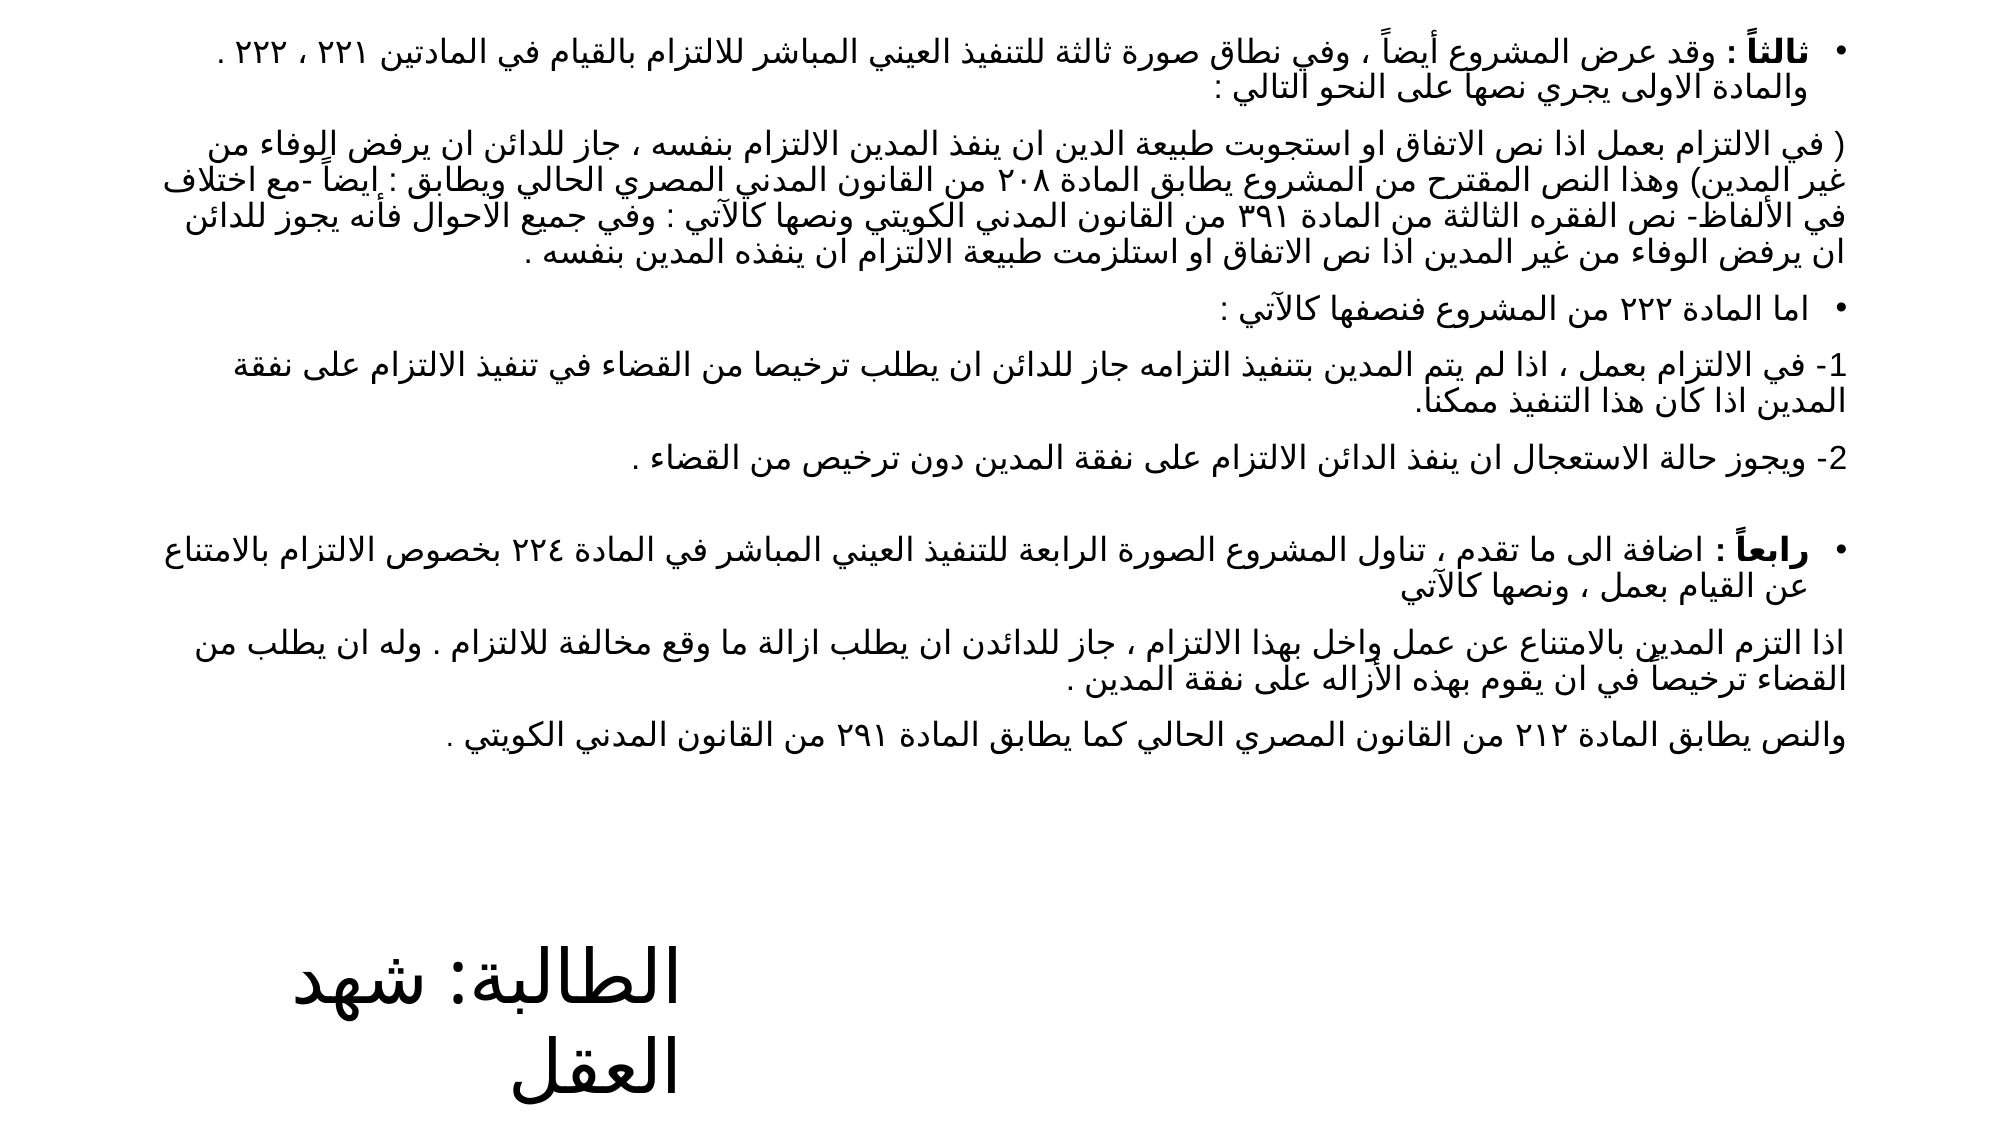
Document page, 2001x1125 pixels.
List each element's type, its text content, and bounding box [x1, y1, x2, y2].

text_box الطالبة: شهد العقل [137, 920, 698, 1116]
list ثالثاً : وقد عرض المشروع أيضاً ، وفي نطاق صورة ثالثة للتنفيذ العيني المباشر للالتزام بالقيام في المادتين ٢٢١ ، ٢٢٢ . والمادة الاولى يجري نصها على النحو التالي : ( في الالتزام بعمل اذا نص الاتفاق او استجوبت طبيعة الدين ان ينفذ المدين الالتزام بنفسه ، جاز للدائن ان يرفض الوفاء من غير المدين) وهذا النص المقترح من المشروع يطابق المادة ٢٠٨ من القانون المدني المصري الحالي ويطابق : ايضاً -مع اختلاف في الألفاظ- نص الفقره الثالثة من المادة ٣٩١ من القانون المدني الكويتي ونصها كالآتي : وفي جميع الاحوال فأنه يجوز للدائن ان يرفض الوفاء من غير المدين اذا نص الاتفاق او استلزمت طبيعة الالتزام ان ينفذه المدين بنفسه . اما المادة ٢٢٢ من المشروع فنصفها كالآتي : 1- في الالتزام بعمل ، اذا لم يتم المدين بتنفيذ التزامه جاز للدائن ان يطلب ترخيصا من القضاء في تنفيذ الالتزام على نفقة المدين اذا كان هذا التنفيذ ممكنا. 2- ويجوز حالة الاستعجال ان ينفذ الدائن الالتزام على نفقة المدين دون ترخيص من القضاء . رابعاً : اضافة الى ما تقدم ، تناول المشروع الصورة الرابعة للتنفيذ العيني المباشر في المادة ٢٢٤ بخصوص الالتزام بالامتناع عن القيام بعمل ، ونصها كالآتي اذا التزم المدين بالامتناع عن عمل واخل بهذا الالتزام ، جاز للدائدن ان يطلب ازالة ما وقع مخالفة للالتزام . وله ان يطلب من القضاء ترخيصاً في ان يقوم بهذه الأزاله على نفقة المدين . والنص يطابق المادة ٢١٢ من القانون المصري الحالي كما يطابق المادة ٢٩١ من القانون المدني الكويتي . [137, 27, 1863, 1014]
